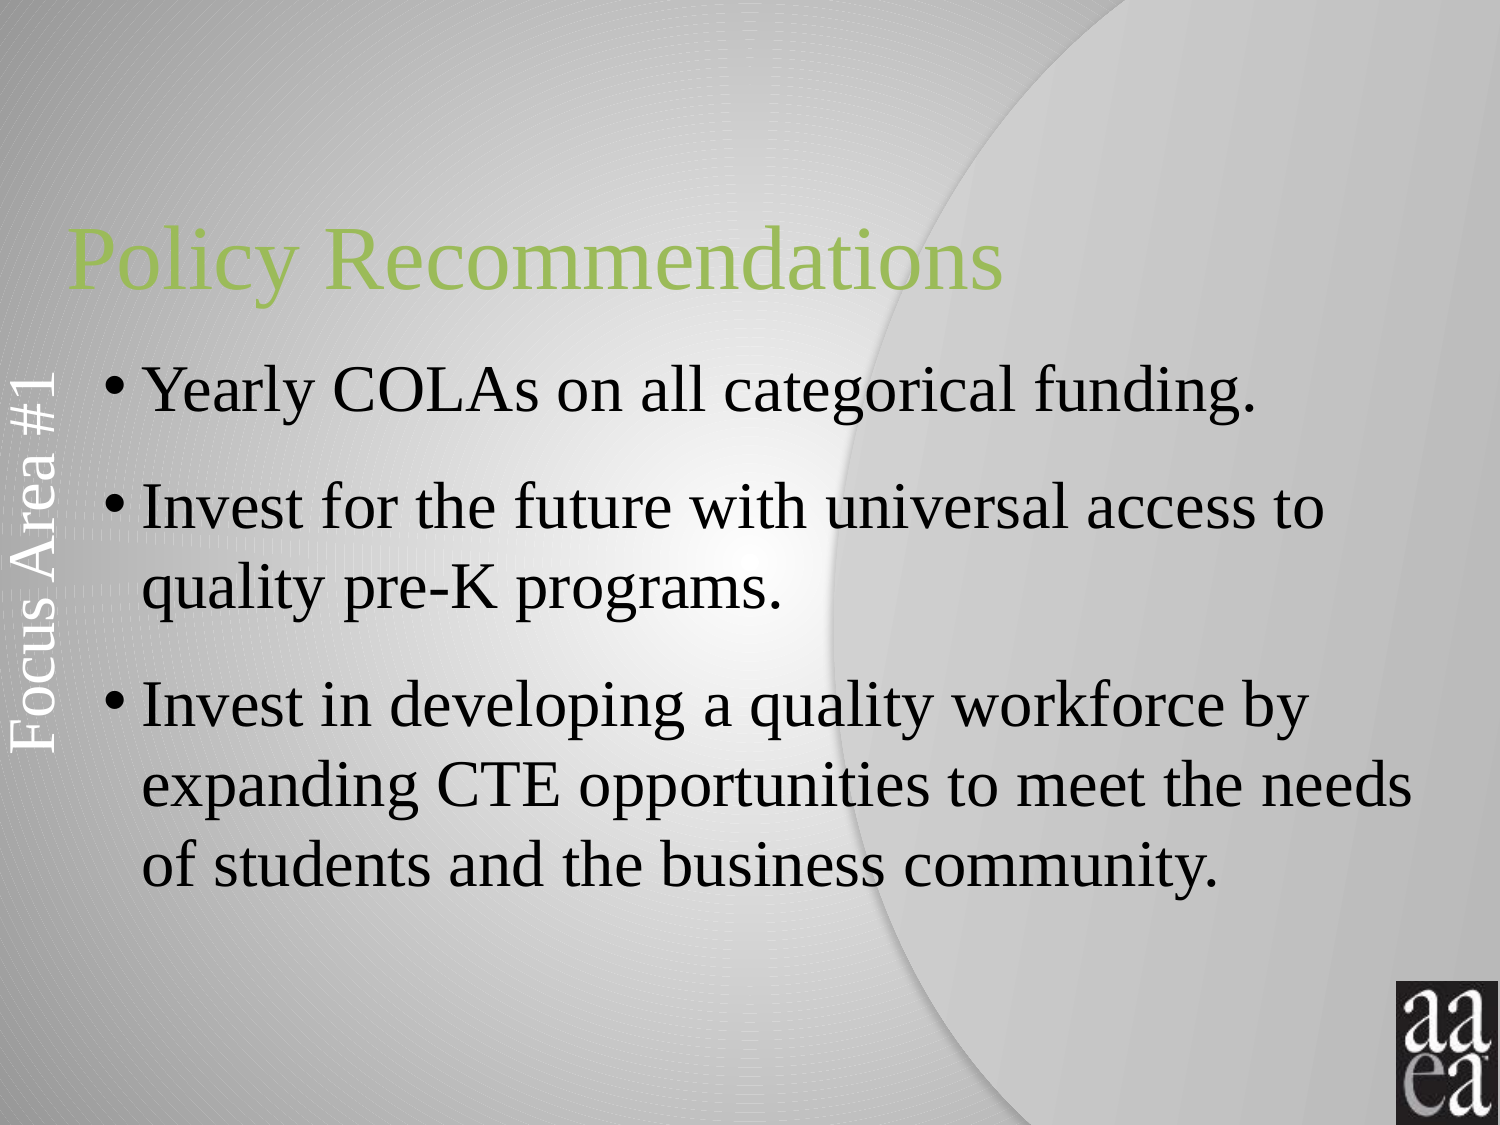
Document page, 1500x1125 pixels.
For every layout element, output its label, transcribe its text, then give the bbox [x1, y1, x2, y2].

list Yearly COLAs on all categorical funding. Invest for the future with universal access to quality pre-K programs. Invest in developing a quality workforce by expanding CTE opportunities to meet the needs of students and the business community. [73, 329, 1449, 944]
text_box Focus Area #1 [0, 140, 73, 985]
title Policy Recommendations [73, 183, 1449, 277]
picture [1396, 981, 1498, 1125]
